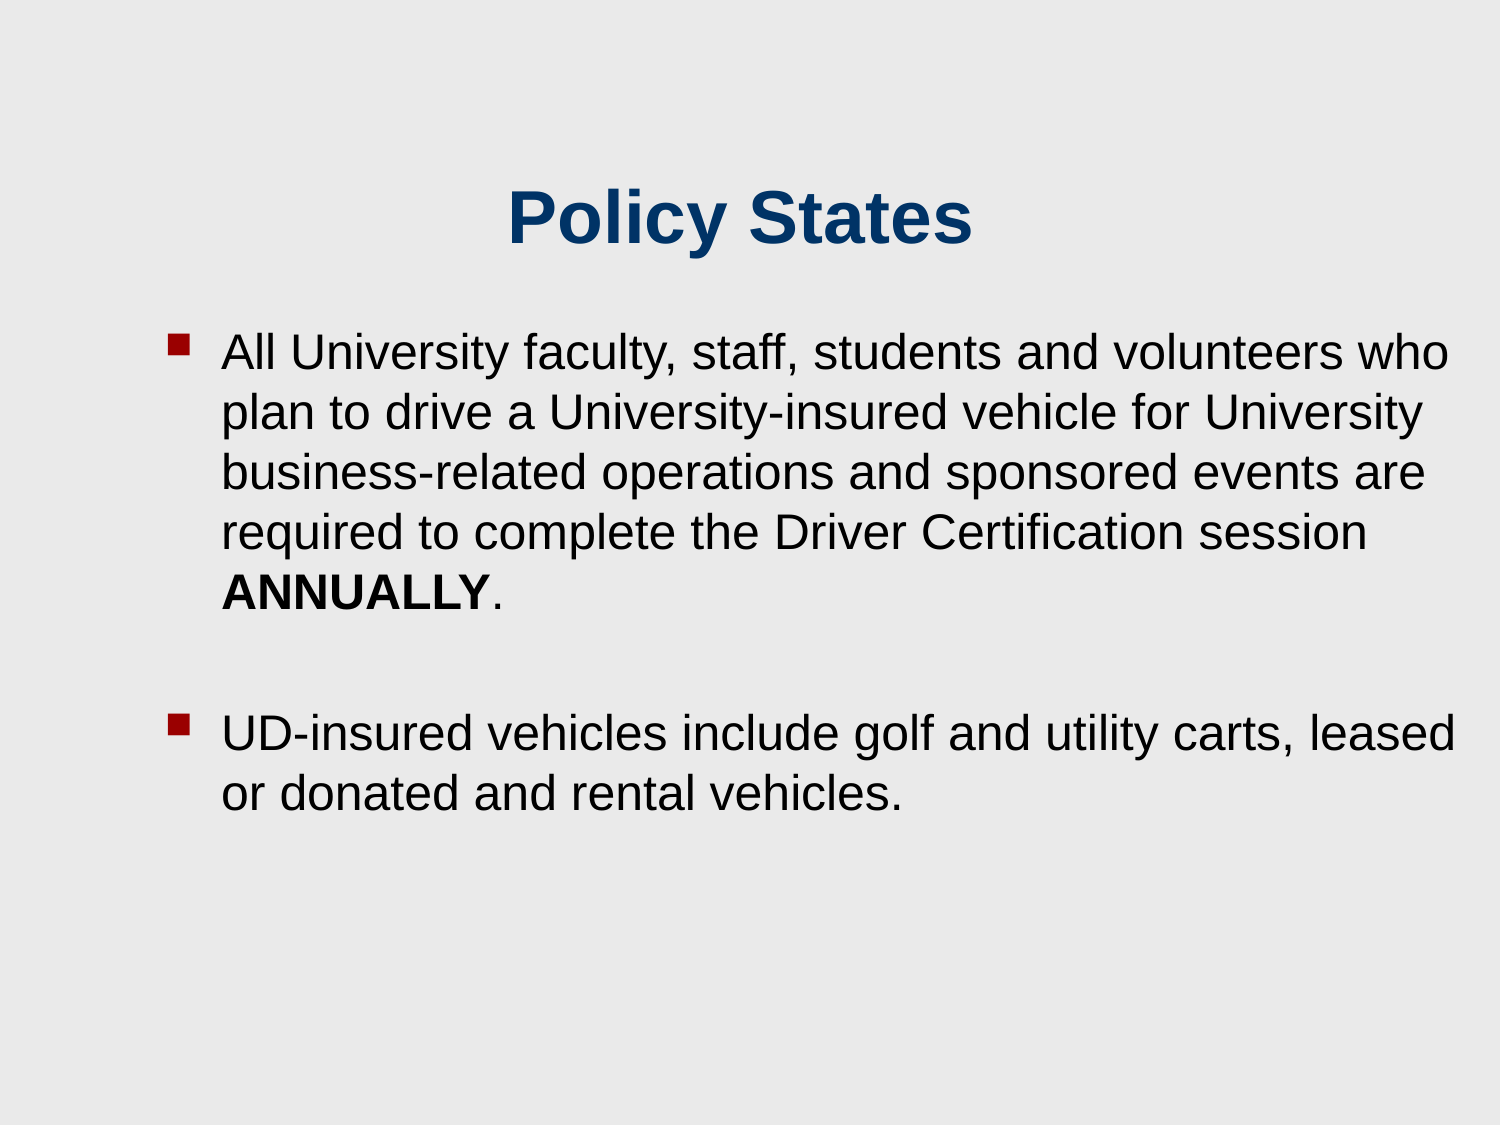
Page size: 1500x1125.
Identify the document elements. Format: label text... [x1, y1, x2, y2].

title Policy States [0, 160, 1483, 267]
list All University faculty, staff, students and volunteers who plan to drive a University-insured vehicle for University business-related operations and sponsored events are required to complete the Driver Certification session ANNUALLY. UD-insured vehicles include golf and utility carts, leased or donated and rental vehicles. [149, 312, 1481, 1001]
